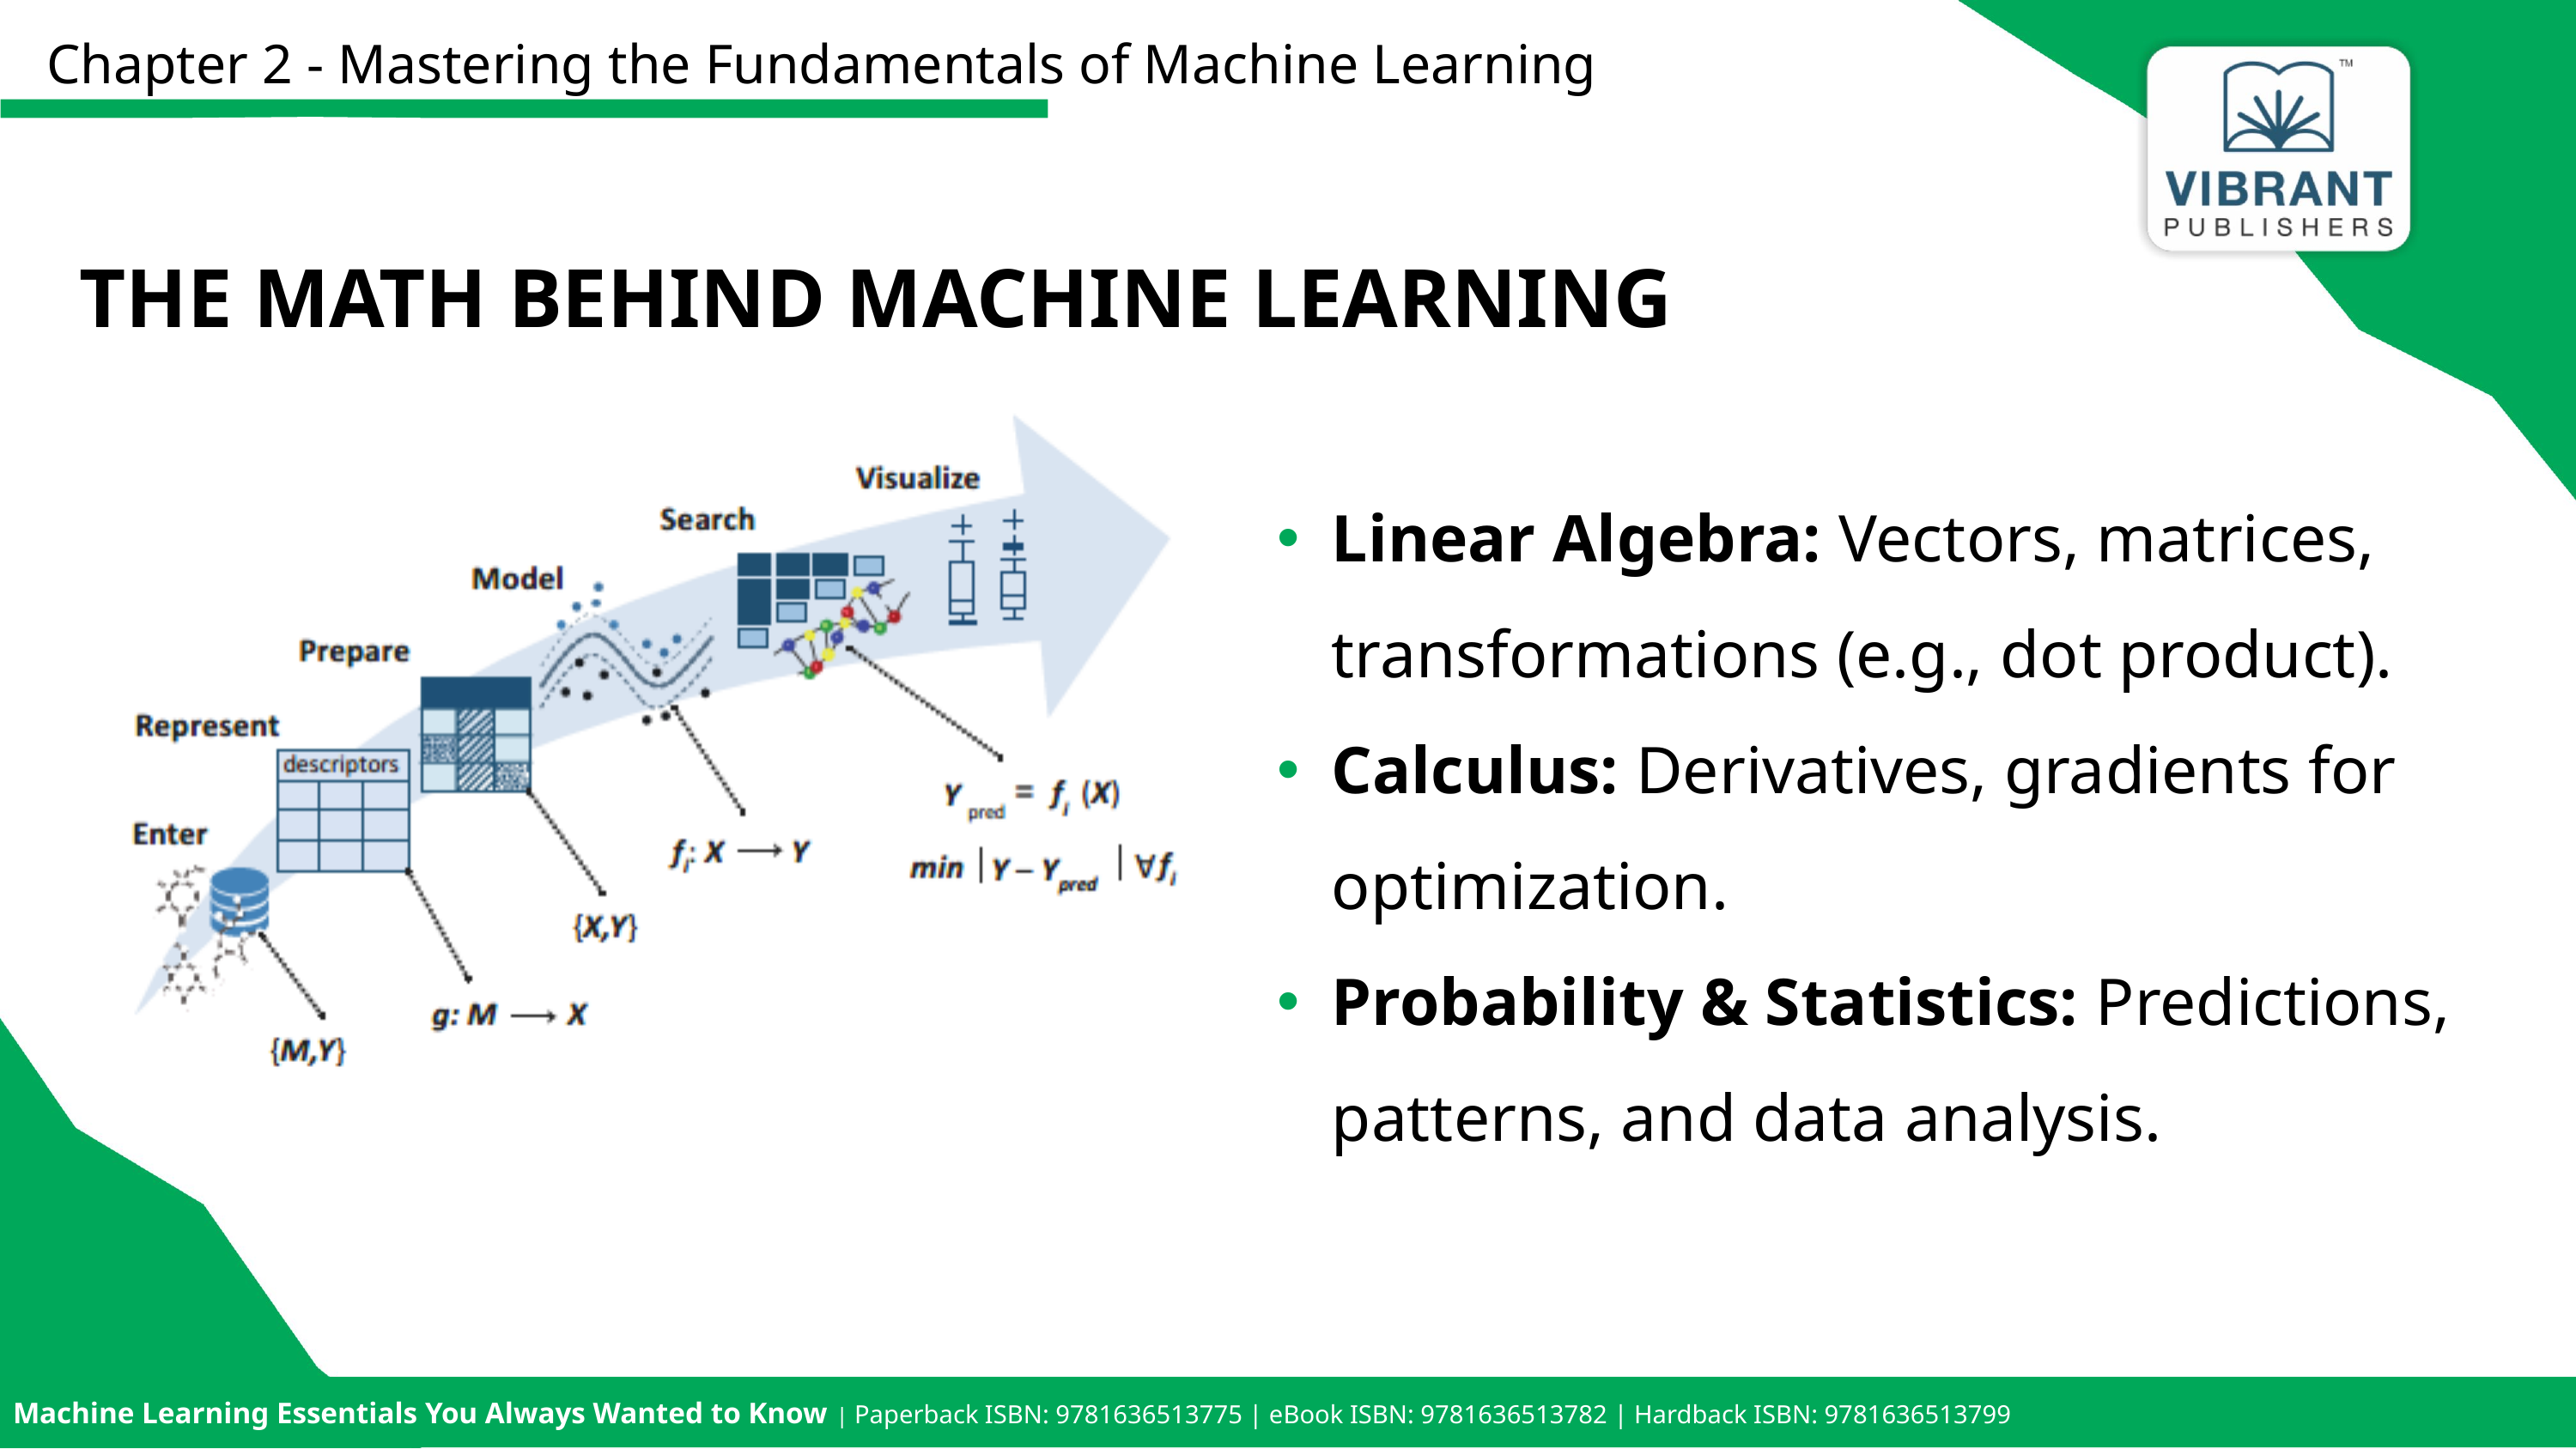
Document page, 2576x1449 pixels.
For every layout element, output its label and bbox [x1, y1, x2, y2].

picture [78, 397, 1223, 1111]
text_box [0, 0, 2576, 1448]
